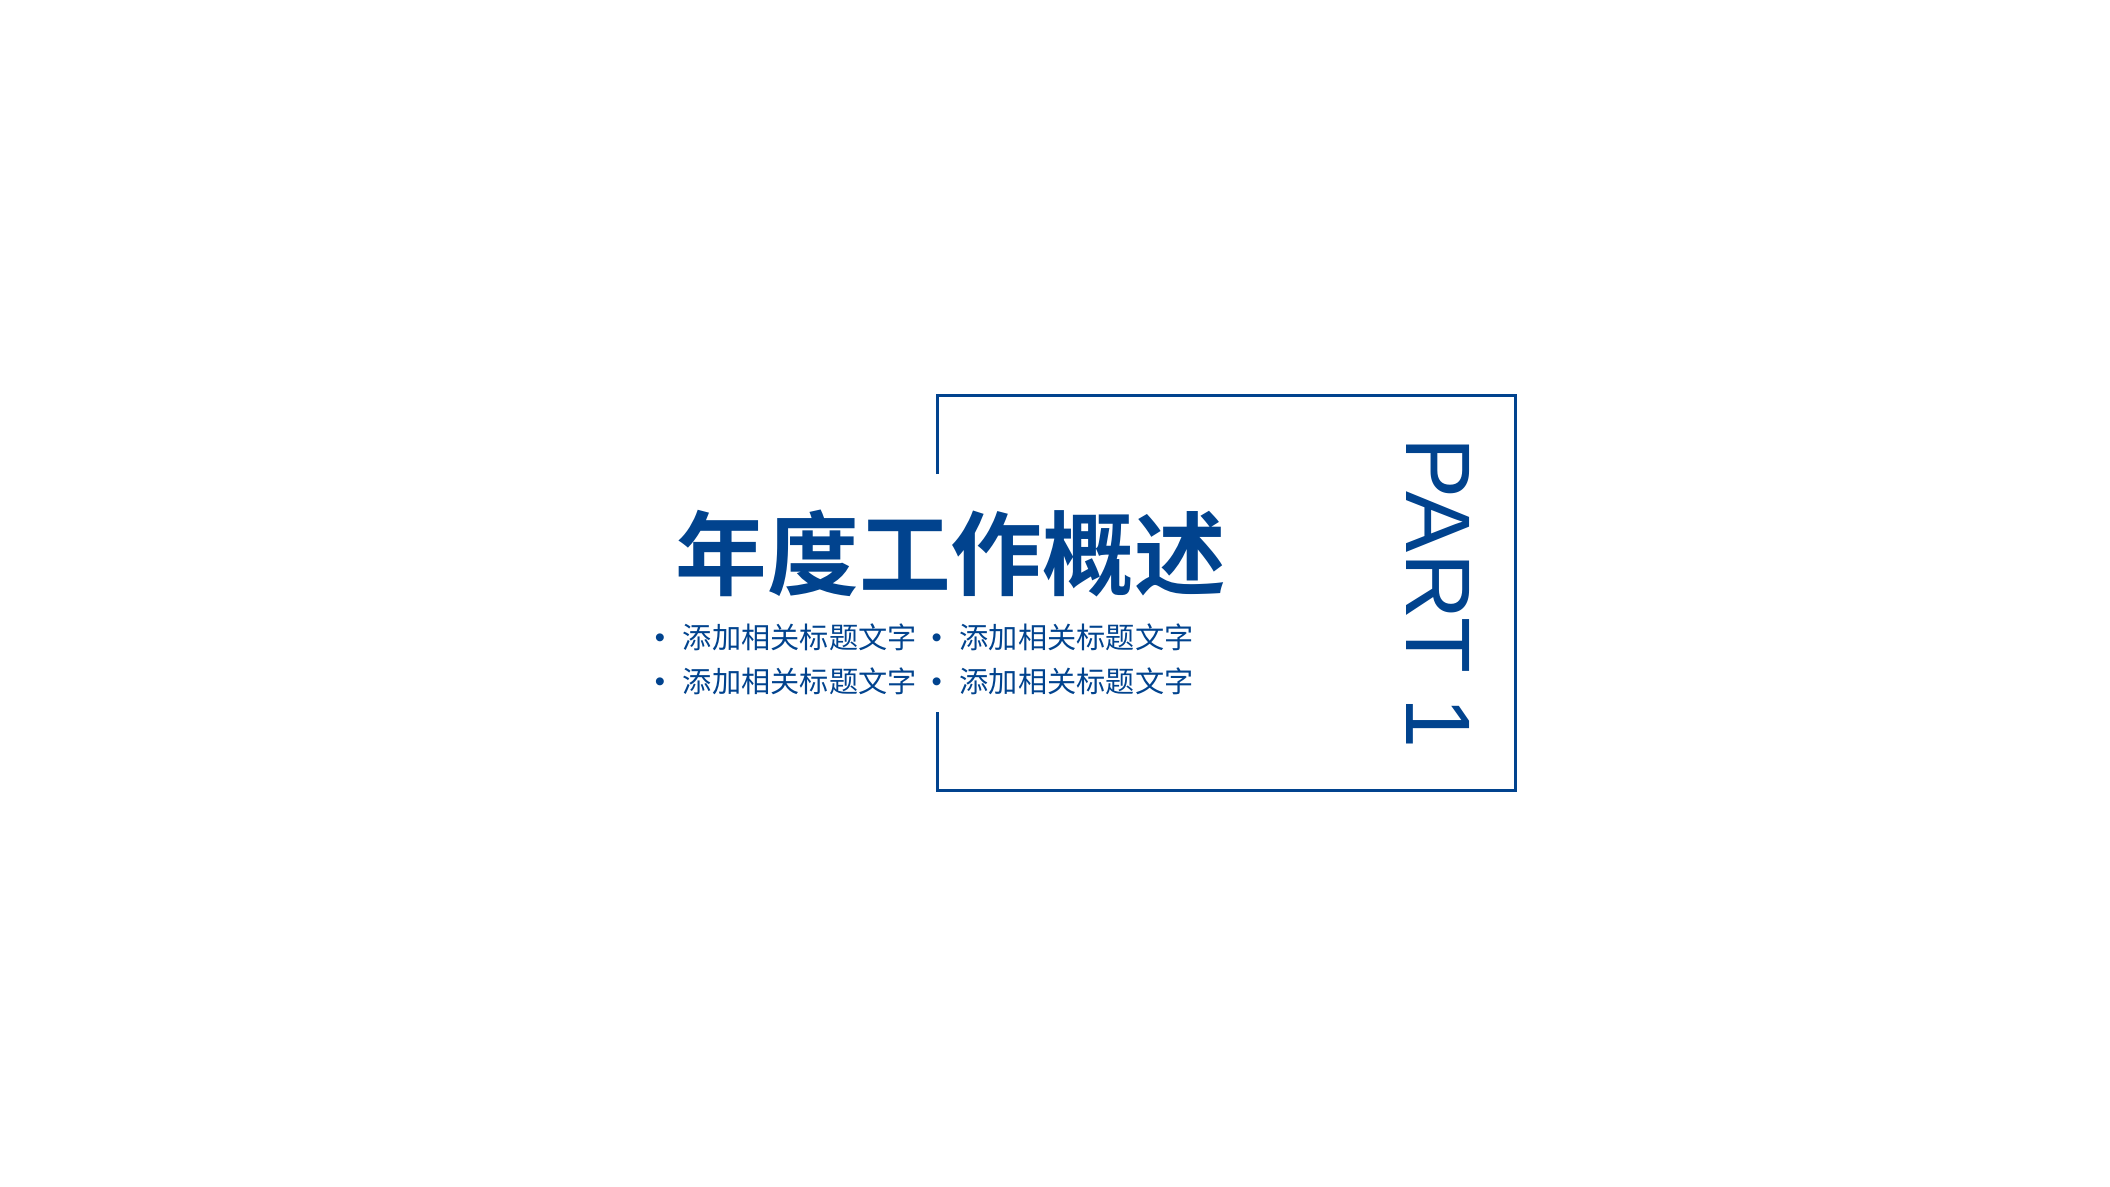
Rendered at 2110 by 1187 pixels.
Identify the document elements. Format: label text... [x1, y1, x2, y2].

text_box 添加相关标题文字 [931, 619, 1194, 655]
text_box [936, 395, 1517, 792]
text_box 添加相关标题文字 [654, 663, 918, 699]
text_box 添加相关标题文字 [931, 663, 1194, 699]
text_box 添加相关标题文字 [654, 619, 918, 655]
text_box 年度工作概述 [675, 496, 1327, 607]
text_box PART 1 [1395, 418, 1490, 768]
